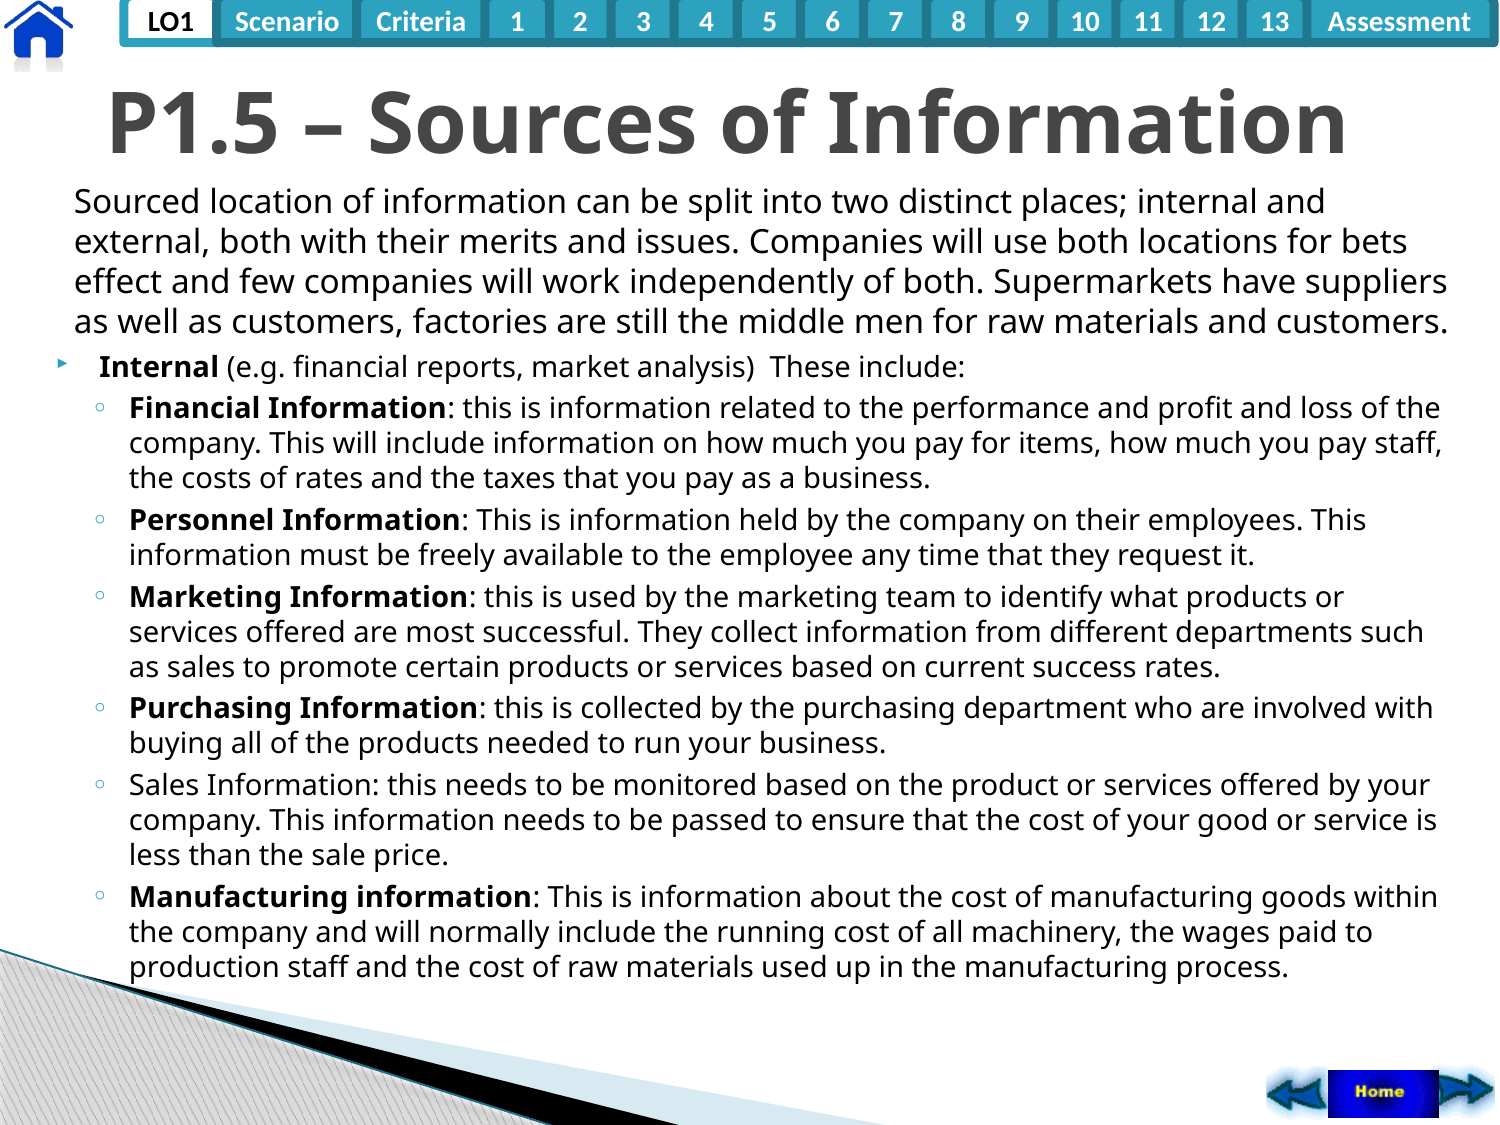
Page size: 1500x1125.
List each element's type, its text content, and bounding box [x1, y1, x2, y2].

title P1.5 – Sources of Information [53, 30, 1404, 171]
list Sourced location of information can be split into two distinct places; internal and external, both with their merits and issues. Companies will use both locations for bets effect and few companies will work independently of both. Supermarkets have suppliers as well as customers, factories are still the middle men for raw materials and customers. Internal (e.g. financial reports, market analysis) These include: Financial Information: this is information related to the performance and profit and loss of the company. This will include information on how much you pay for items, how much you pay staff, the costs of rates and the taxes that you pay as a business. Personnel Information: This is information held by the company on their employees. This information must be freely available to the employee any time that they request it. Marketing Information: this is used by the marketing team to identify what products or services offered are most successful. They collect information from different departments such as sales to promote certain products or services based on current success rates. Purchasing Information: this is collected by the purchasing department who are involved with buying all of the products needed to run your business. Sales Information: this needs to be monitored based on the product or services offered by your company. This information needs to be passed to ensure that the cost of your good or service is less than the sale price. Manufacturing information: This is information about the cost of manufacturing goods within the company and will normally include the running cost of all machinery, the wages paid to production staff and the cost of raw materials used up in the manufacturing process. [41, 172, 1471, 1059]
picture [0, 0, 77, 91]
picture [1266, 1055, 1495, 1125]
